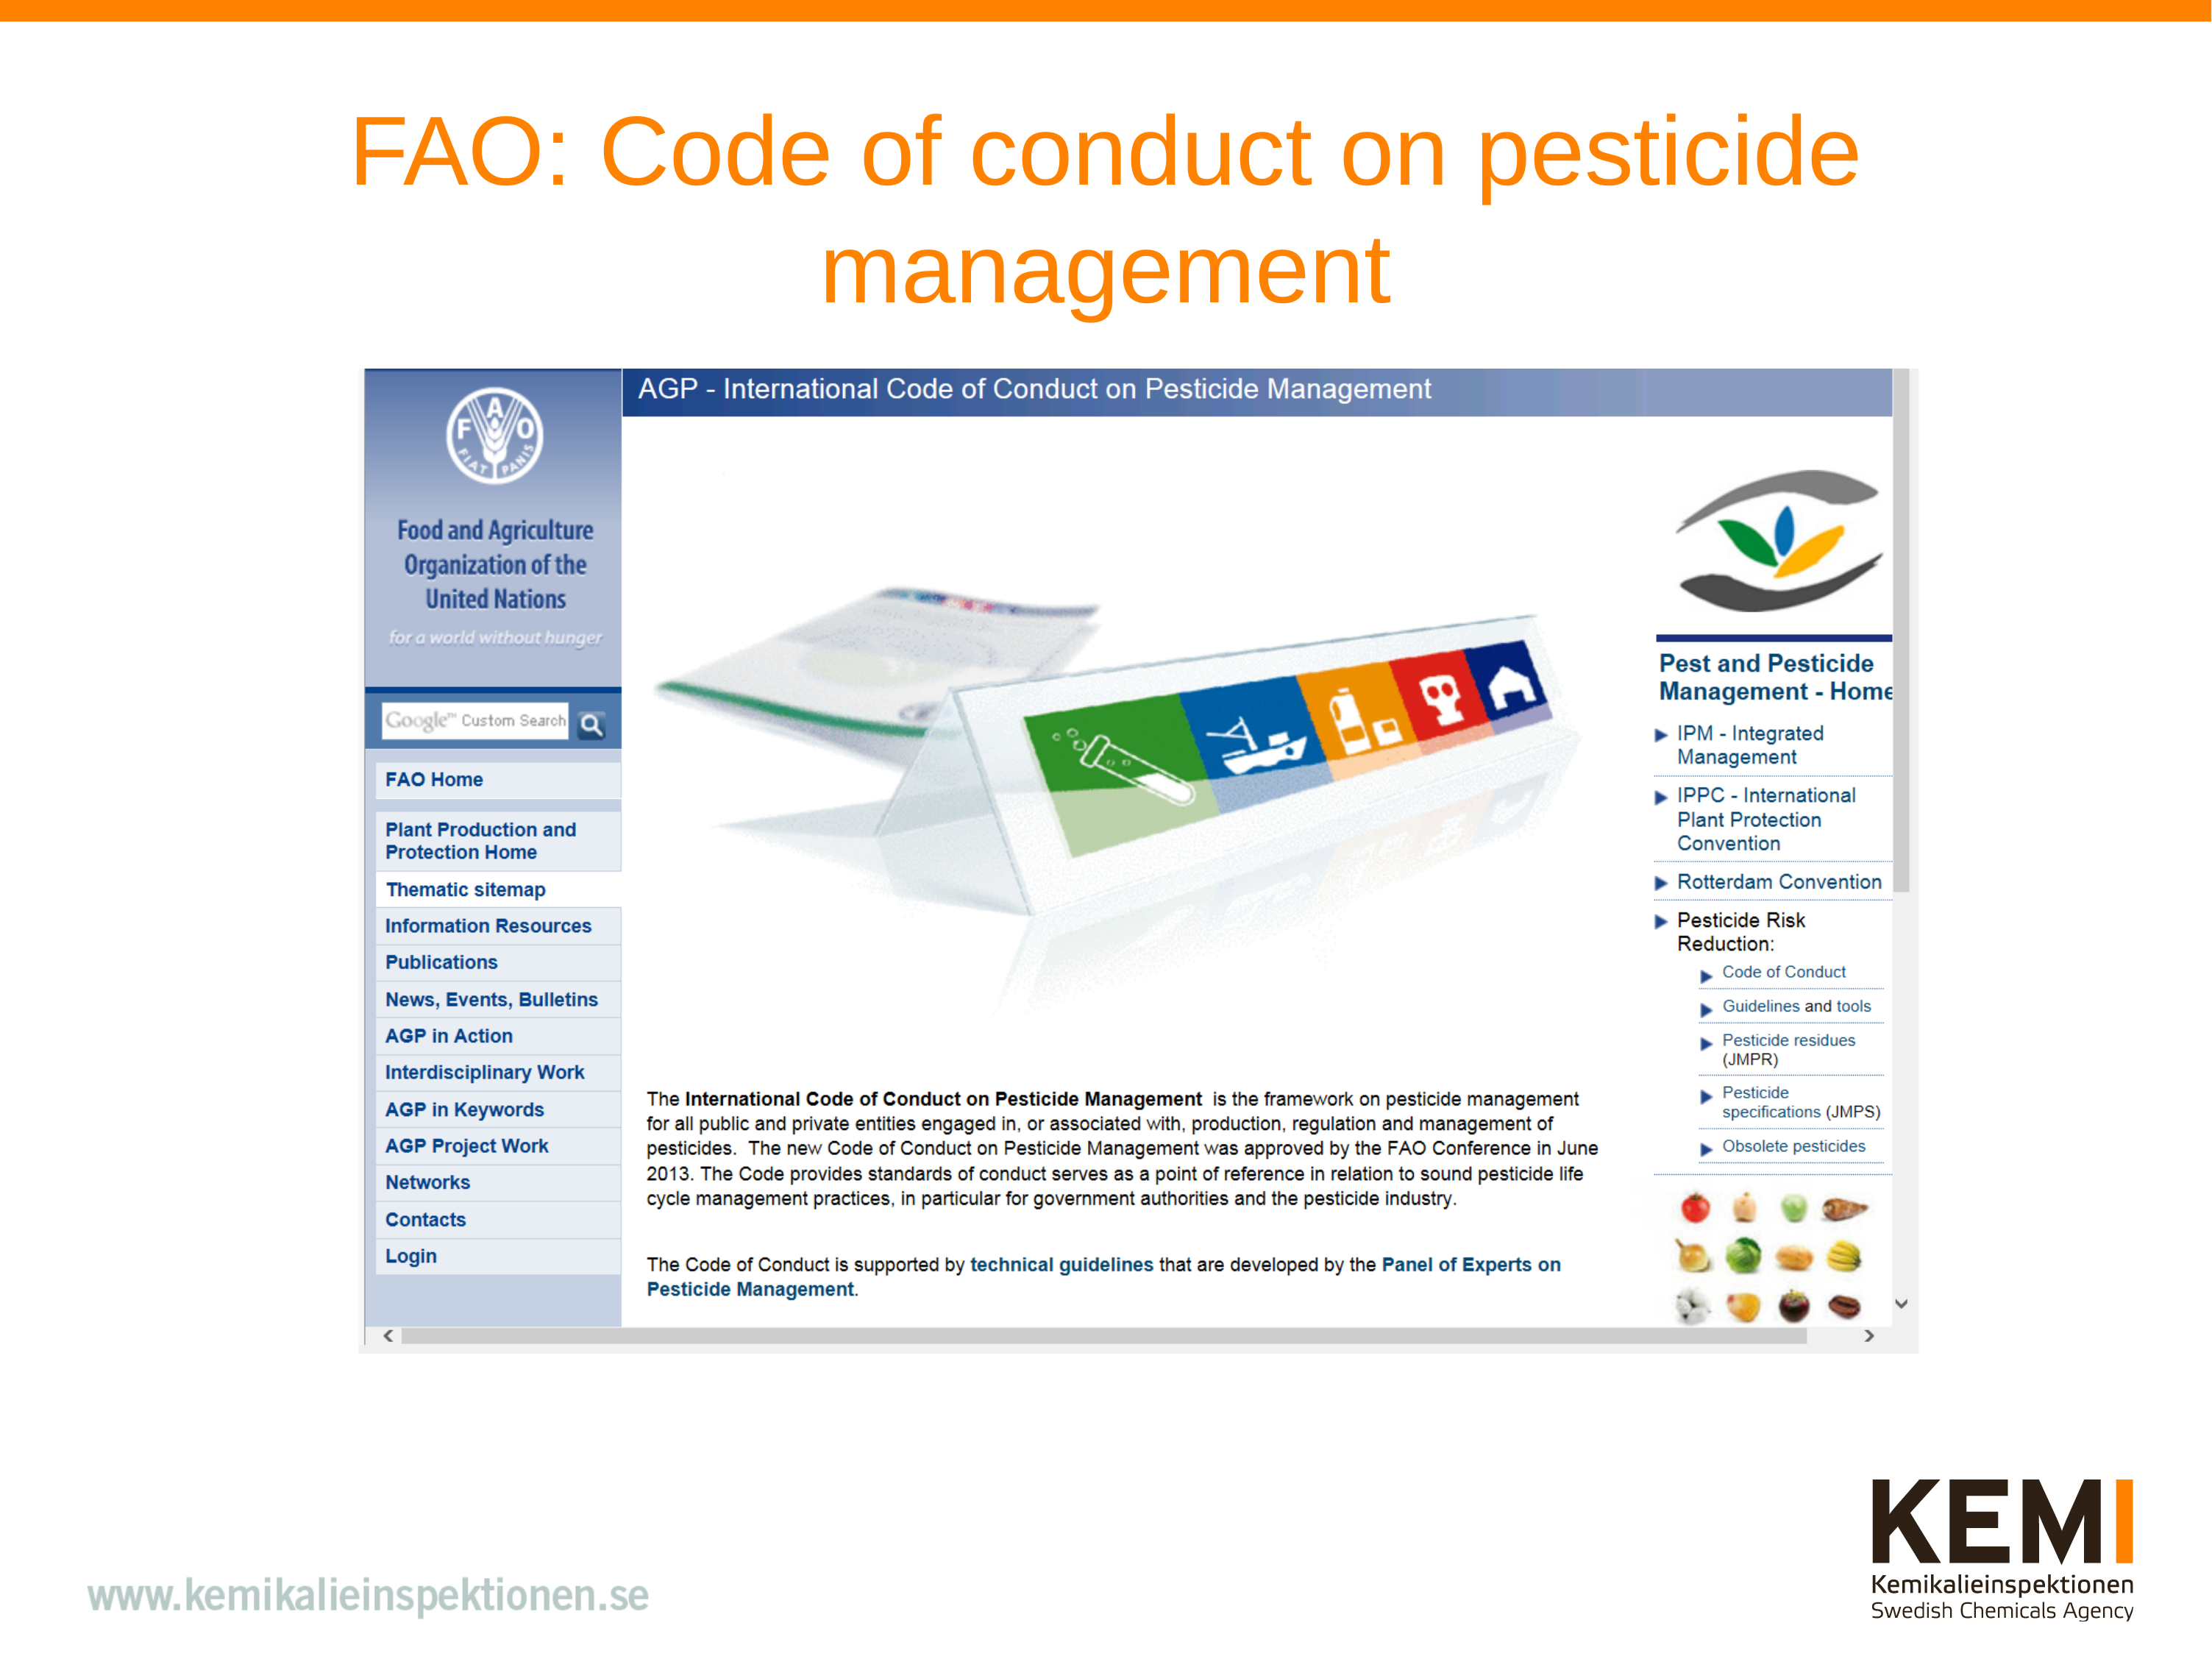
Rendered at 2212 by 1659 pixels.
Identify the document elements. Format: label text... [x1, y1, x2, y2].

picture [87, 1573, 652, 1621]
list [358, 369, 1919, 1354]
picture [1872, 1479, 2133, 1621]
title FAO: Code of conduct on pesticide management [110, 66, 2101, 344]
